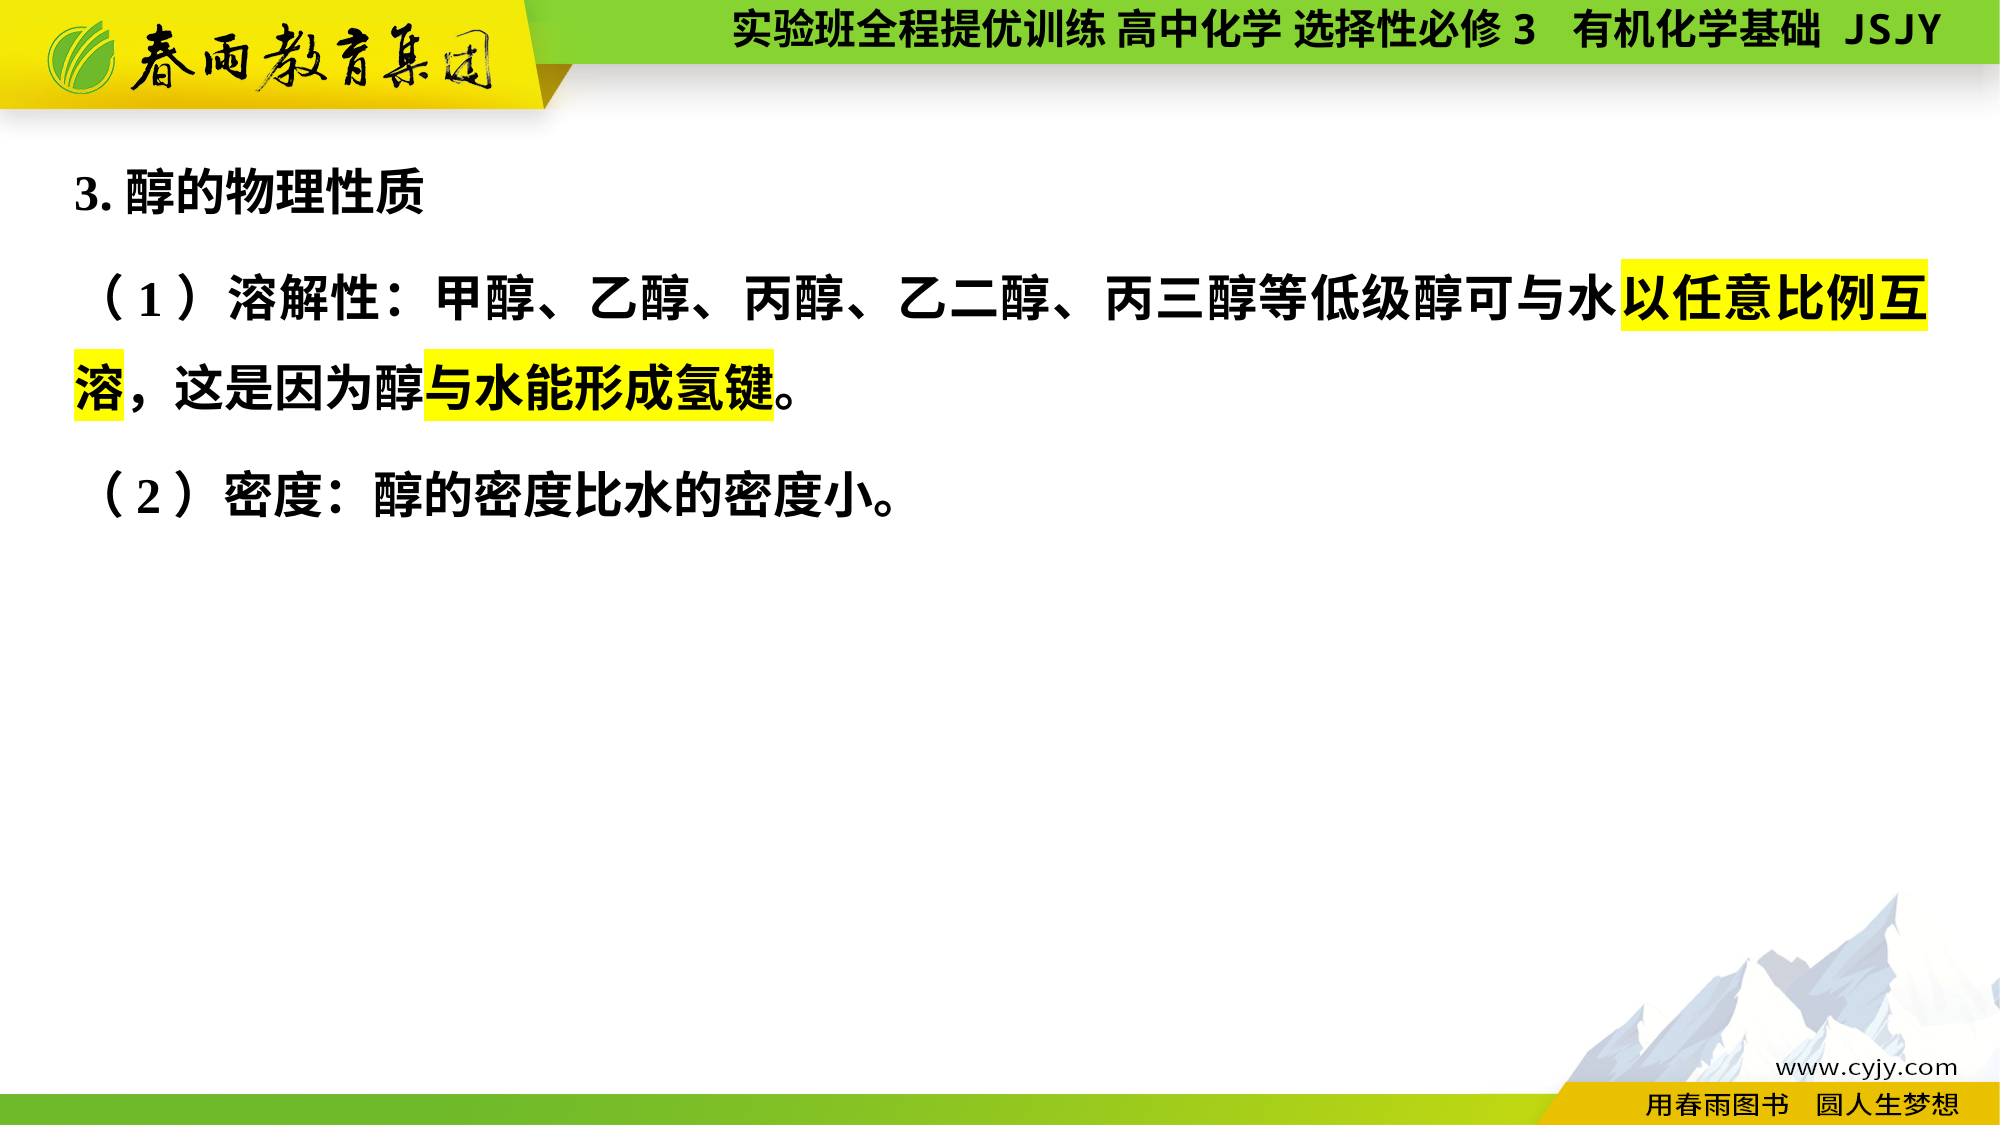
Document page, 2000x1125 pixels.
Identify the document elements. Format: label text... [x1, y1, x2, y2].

picture [0, 0, 2000, 1125]
list 3.醇的物理性质 （1）溶解性：甲醇、乙醇、丙醇、乙二醇、丙三醇等低级醇可与水以任意比例互溶，这是因为醇与水能形成氢键。 （2）密度：醇的密度比水的密度小。 [59, 122, 1944, 524]
